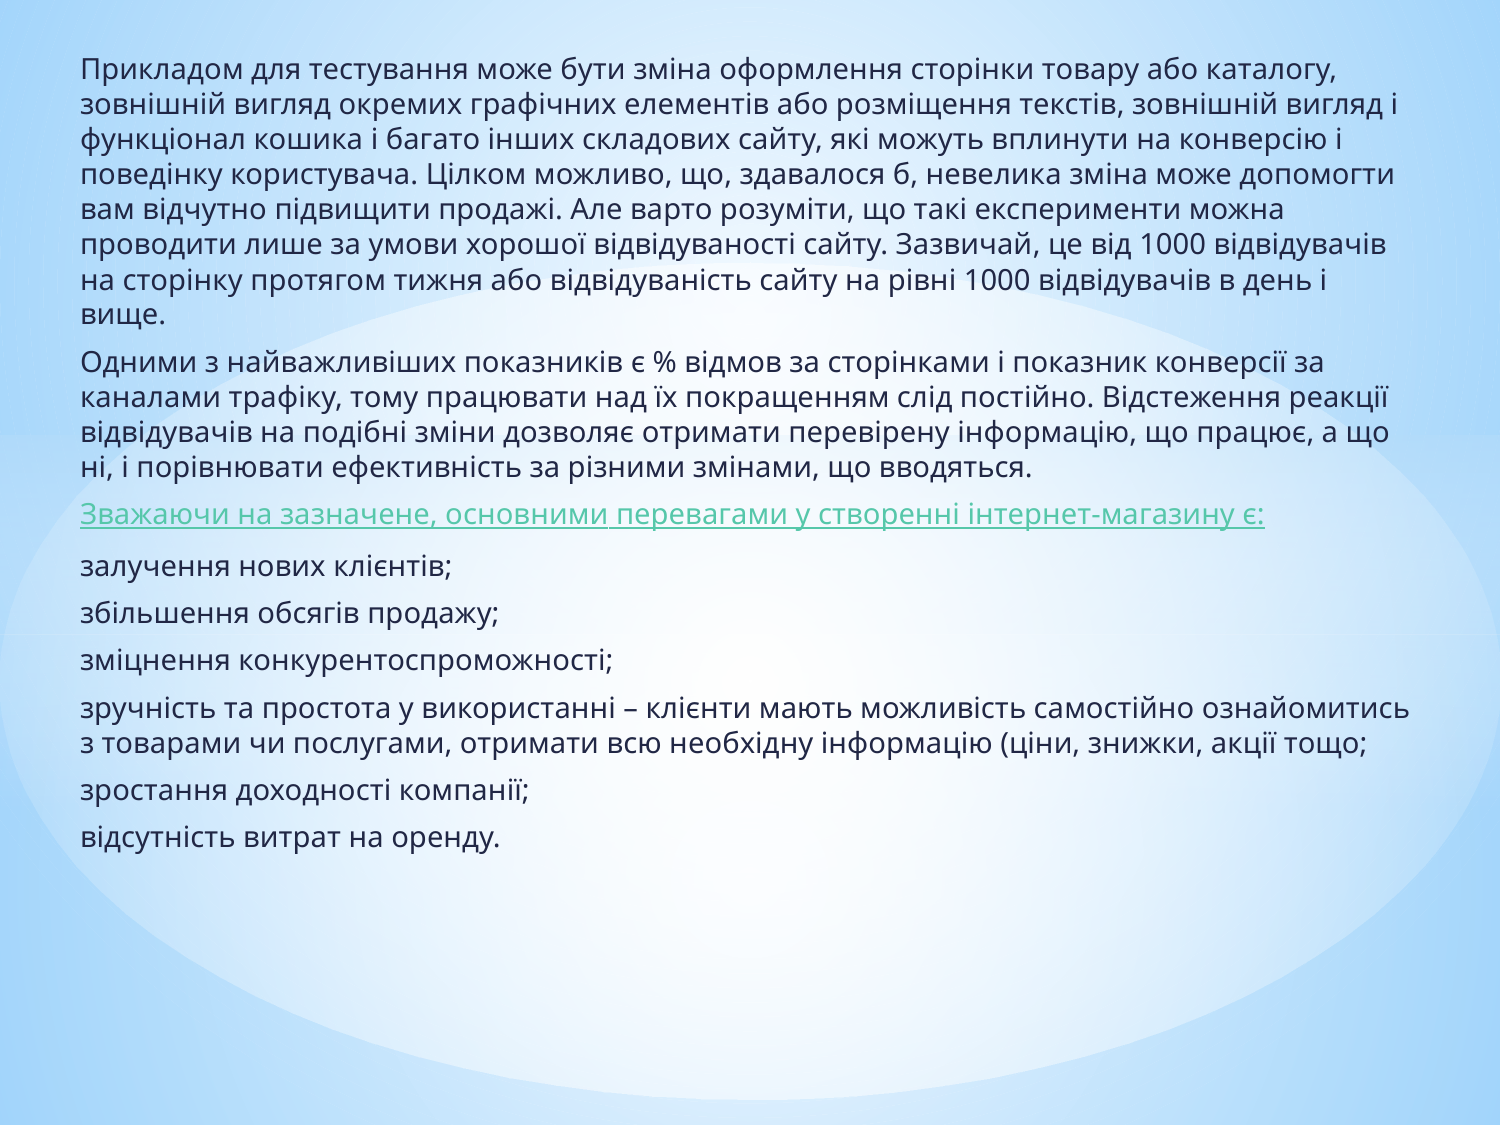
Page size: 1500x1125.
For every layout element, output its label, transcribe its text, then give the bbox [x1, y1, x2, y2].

subtitle Прикладом для тестування може бути зміна оформлення сторінки товару або каталогу, зовнішній вигляд окремих графічних елементів або розміщення текстів, зовнішній вигляд і функціонал кошика і багато інших складових сайту, які можуть вплинути на конверсію і поведінку користувача. Цілком можливо, що, здавалося б, невелика зміна може допомогти вам відчутно підвищити продажі. Але варто розуміти, що такі експерименти можна проводити лише за умови хорошої відвідуваності сайту. Зазвичай, це від 1000 відвідувачів на сторінку протягом тижня або відвідуваність сайту на рівні 1000 відвідувачів в день і вище. Одними з найважливіших показників є % відмов за сторінками і показник конверсії за каналами трафіку, тому працювати над їх покращенням слід постійно. Відстеження реакції відвідувачів на подібні зміни дозволяє отримати перевірену інформацію, що працює, а що ні, і порівнювати ефективність за різними змінами, що вводяться. Зважаючи на зазначене, основними перевагами у створенні інтернет-магазину є: залучення нових клієнтів; збільшення обсягів продажу; зміцнення конкурентоспроможності; зручність та простота у використанні – клієнти мають можливість самостійно ознайомитись з товарами чи послугами, отримати всю необхідну інформацію (ціни, знижки, акції тощо; зростання доходності компанії; відсутність витрат на оренду. [64, 42, 1436, 1071]
